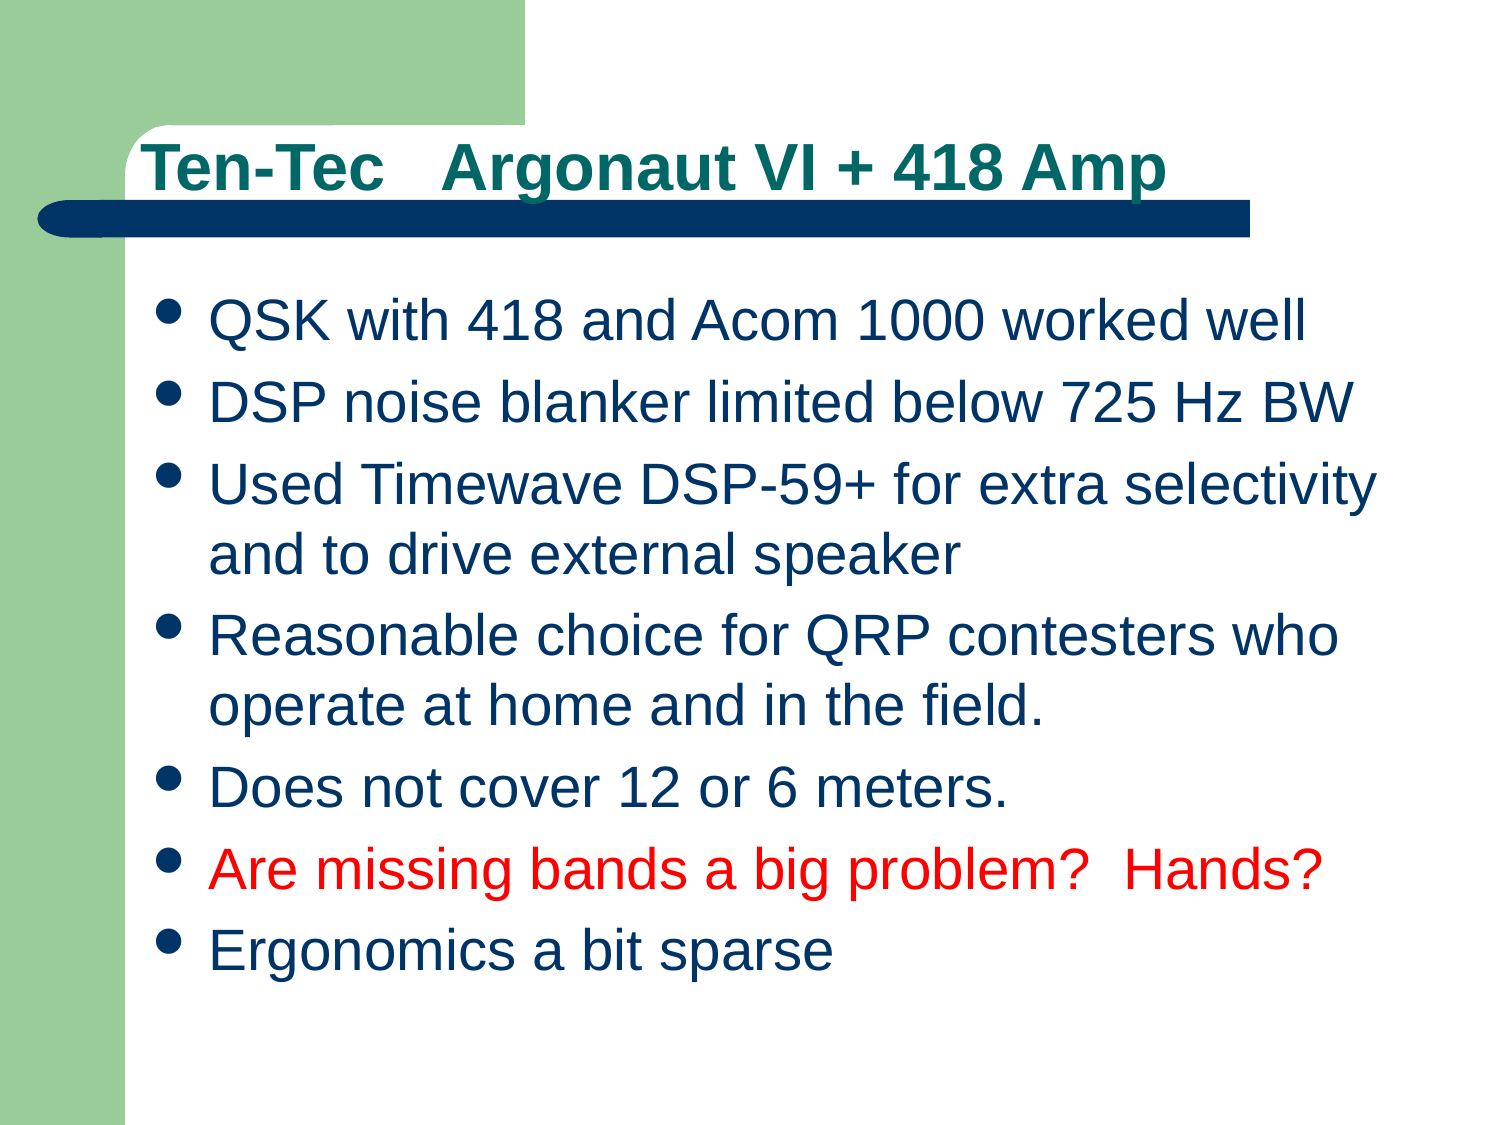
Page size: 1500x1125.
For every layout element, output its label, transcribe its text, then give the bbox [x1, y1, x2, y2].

title Ten-Tec Argonaut VI + 418 Amp [124, 124, 1426, 213]
list QSK with 418 and Acom 1000 worked well DSP noise blanker limited below 725 Hz BW Used Timewave DSP-59+ for extra selectivity and to drive external speaker Reasonable choice for QRP contesters who operate at home and in the field. Does not cover 12 or 6 meters. Are missing bands a big problem? Hands? Ergonomics a bit sparse [137, 274, 1400, 987]
